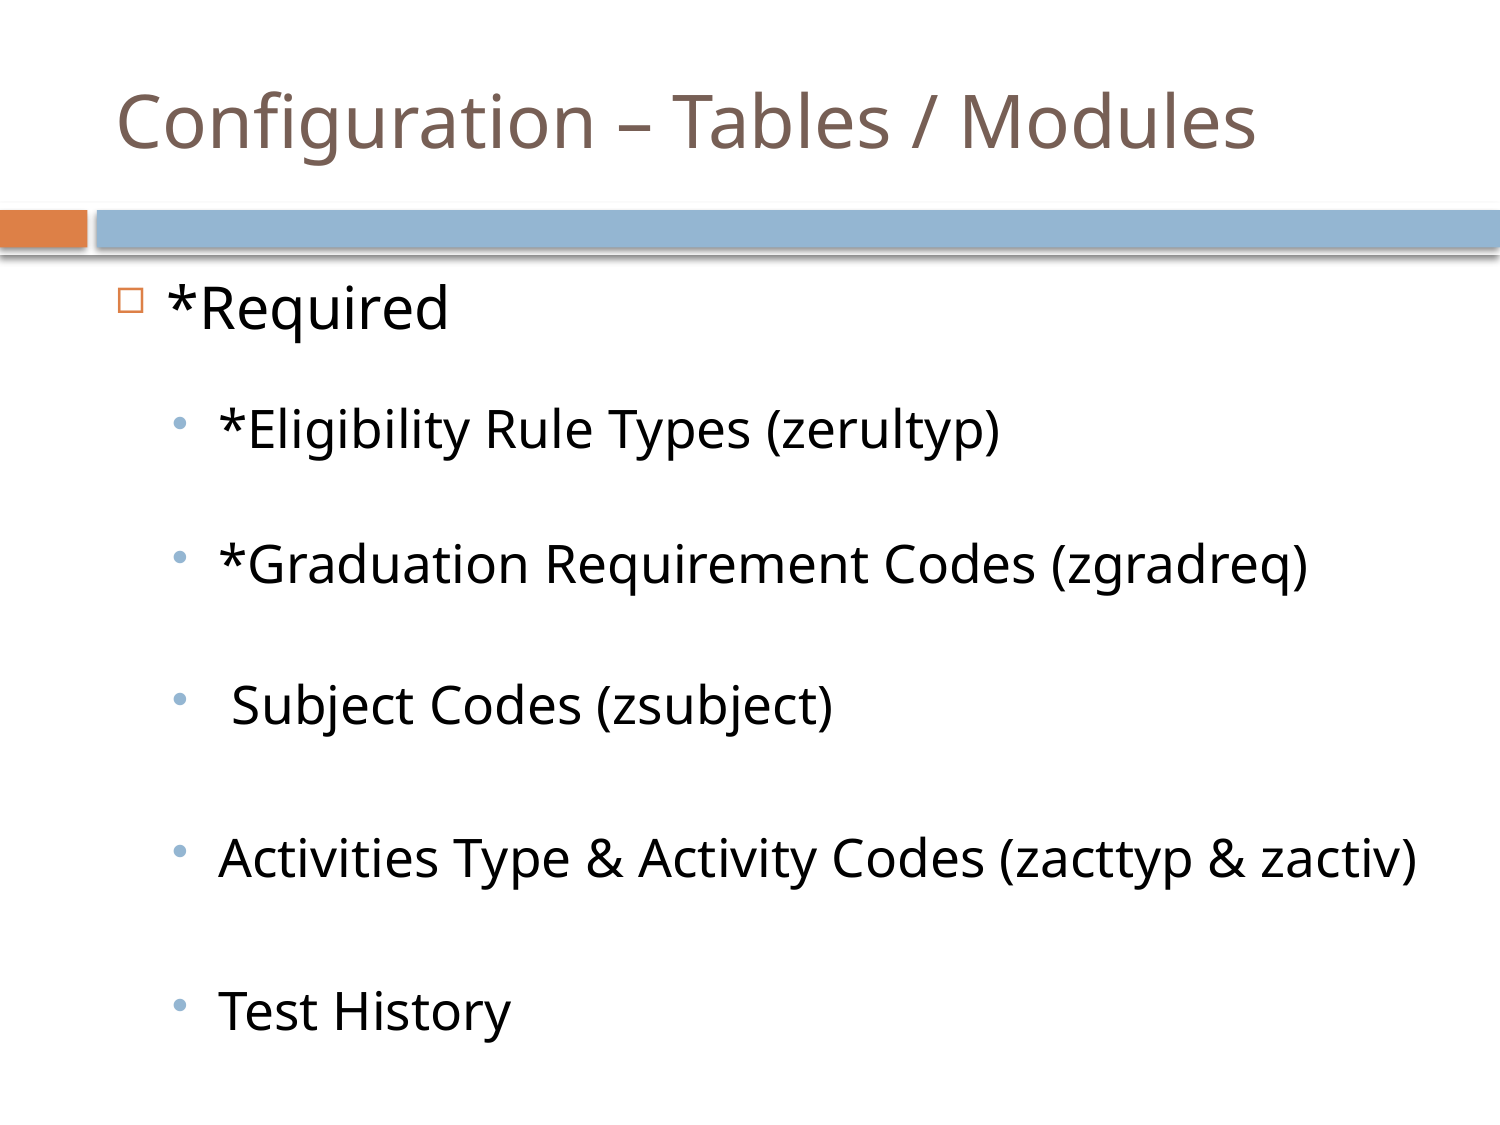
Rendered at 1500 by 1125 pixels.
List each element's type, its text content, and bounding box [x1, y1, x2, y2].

title Configuration – Tables / Modules [100, 37, 1438, 200]
list *Required *Eligibility Rule Types (zerultyp) *Graduation Requirement Codes (zgradreq) Subject Codes (zsubject) Activities Type & Activity Codes (zacttyp & zactiv) Test History [100, 262, 1438, 1075]
